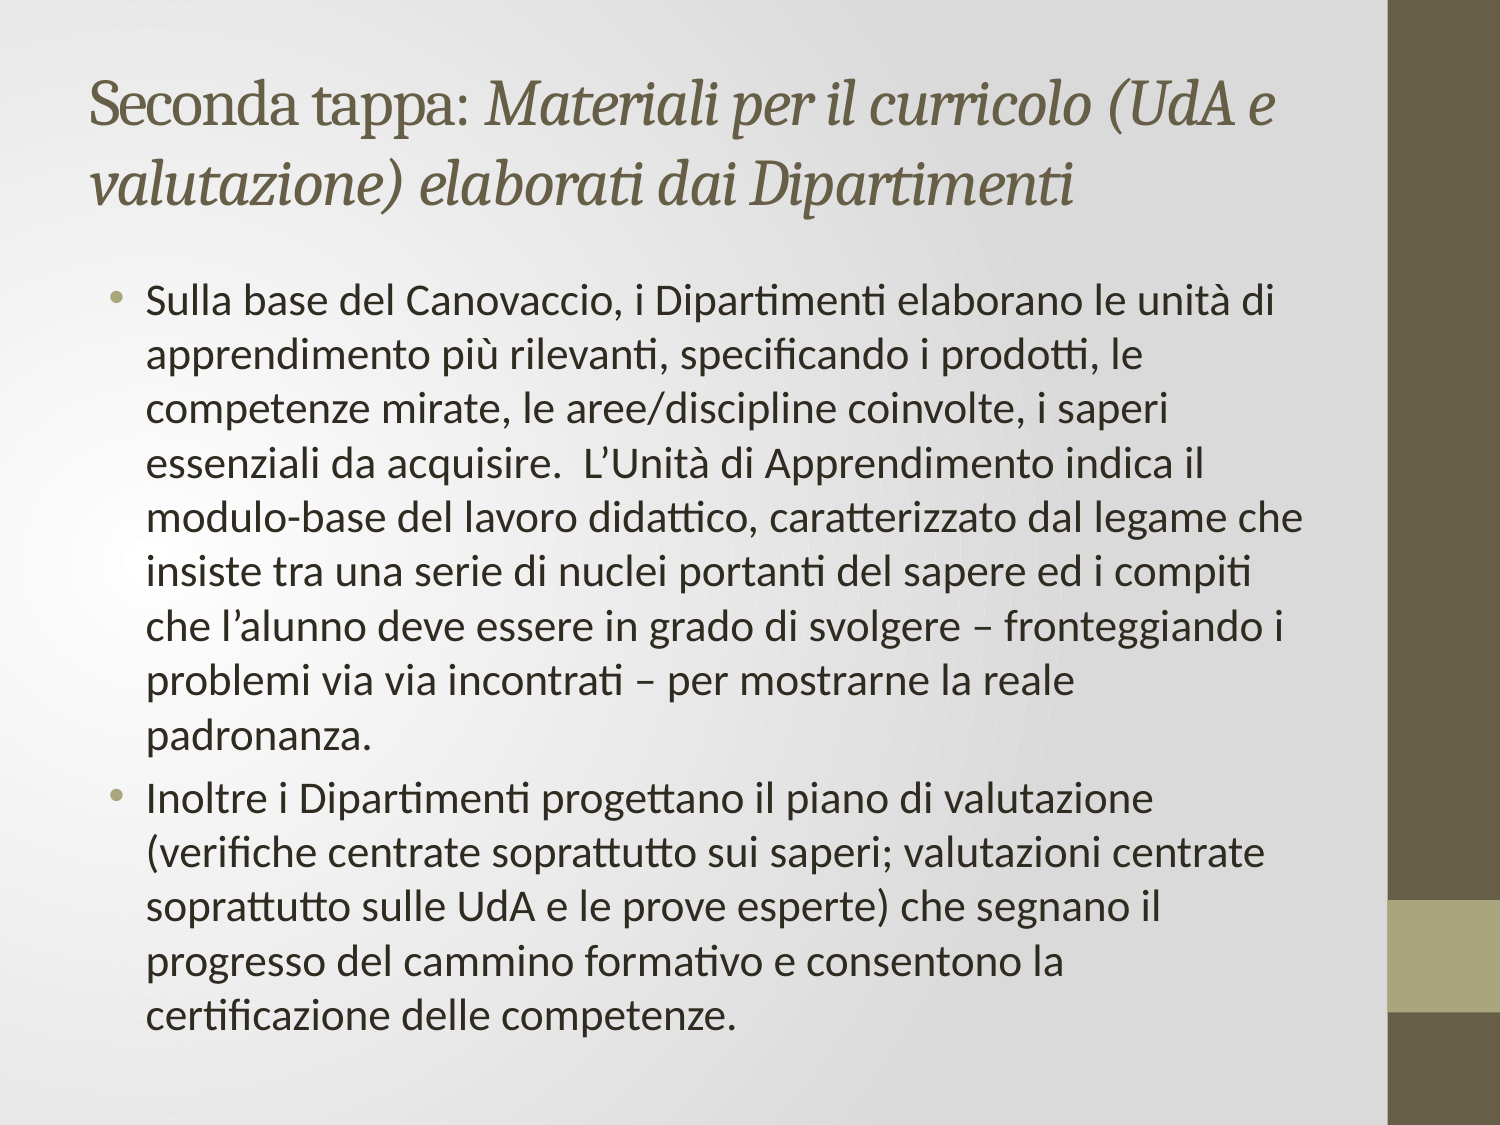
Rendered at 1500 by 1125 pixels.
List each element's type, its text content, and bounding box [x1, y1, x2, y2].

title Seconda tappa: Materiali per il curricolo (UdA e valutazione) elaborati dai Dipartimenti [75, 45, 1325, 233]
list Sulla base del Canovaccio, i Dipartimenti elaborano le unità di apprendimento più rilevanti, specificando i prodotti, le competenze mirate, le aree/discipline coinvolte, i saperi essenziali da acquisire. L’Unità di Apprendimento indica il modulo-base del lavoro didattico, caratterizzato dal legame che insiste tra una serie di nuclei portanti del sapere ed i compiti che l’alunno deve essere in grado di svolgere – fronteggiando i problemi via via incontrati – per mostrarne la reale padronanza. Inoltre i Dipartimenti progettano il piano di valutazione (verifiche centrate soprattutto sui saperi; valutazioni centrate soprattutto sulle UdA e le prove esperte) che segnano il progresso del cammino formativo e consentono la certificazione delle competenze. [75, 262, 1325, 1050]
